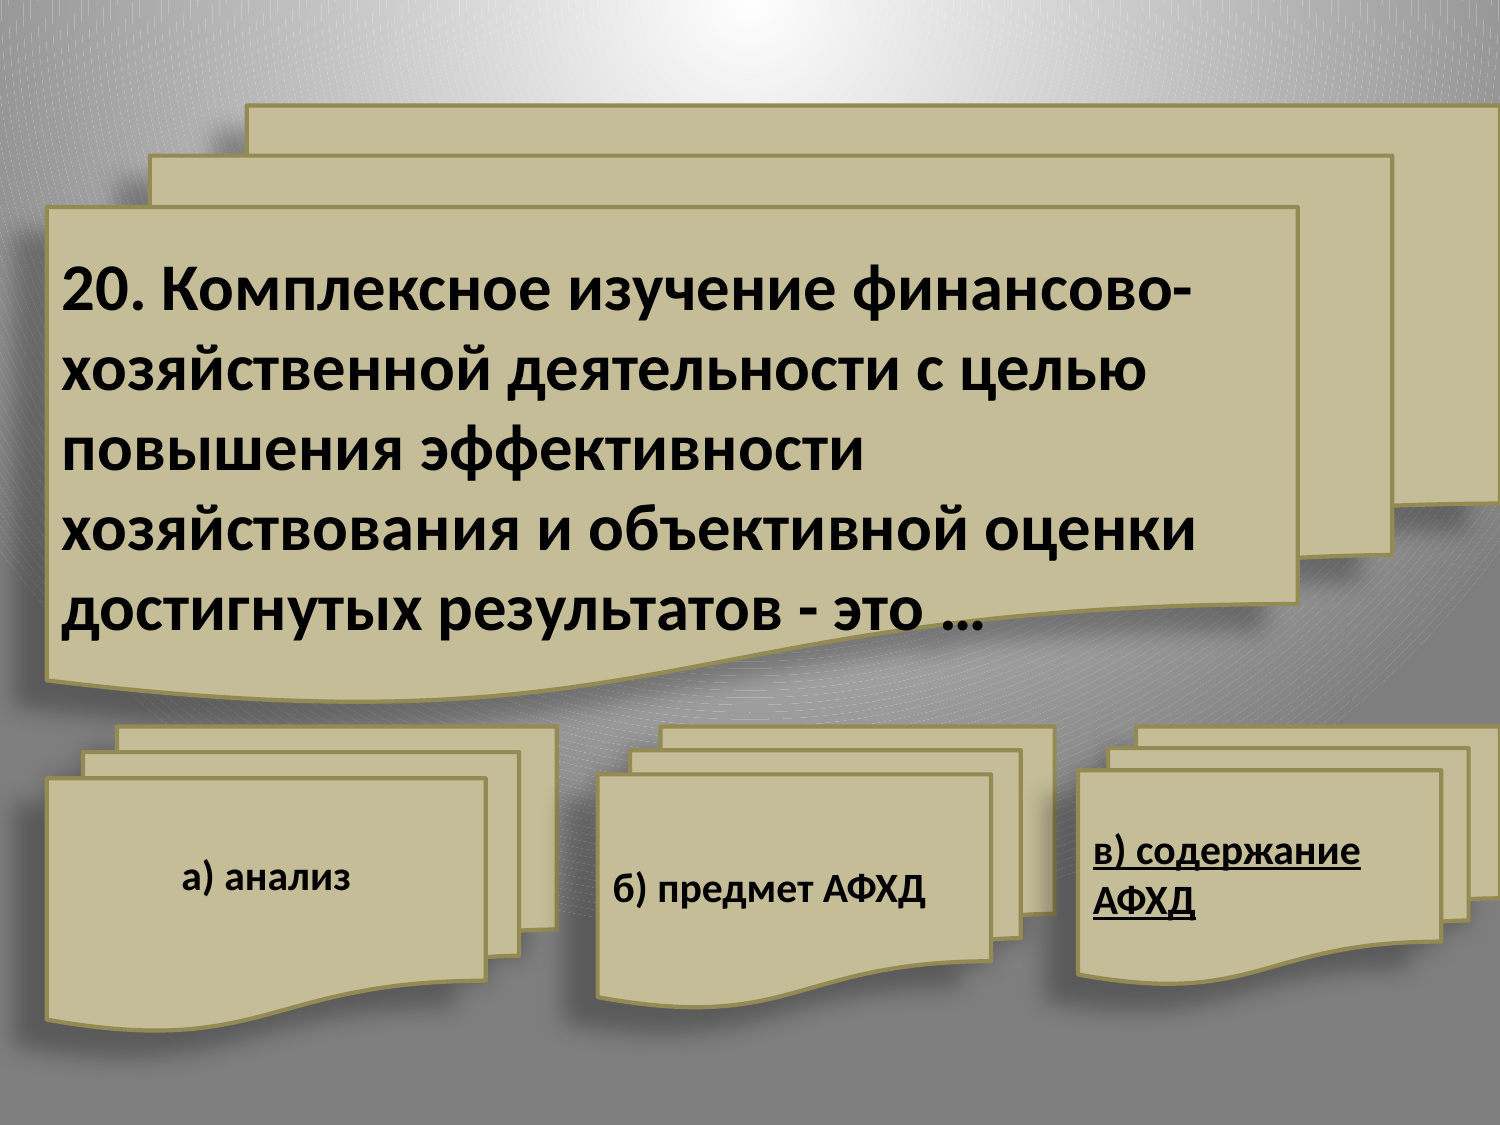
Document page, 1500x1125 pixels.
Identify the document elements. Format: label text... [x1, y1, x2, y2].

text_box 20. Комплексное изучение финансово-хозяйственной деятельности с целью повышения эффективности хозяйствования и объективной оценки достигнутых результатов - это … [44, 103, 1500, 704]
text_box а) анализ [44, 724, 559, 1033]
text_box б) предмет АФХД [595, 724, 1057, 1010]
text_box в) содержание АФХД [1075, 724, 1500, 986]
